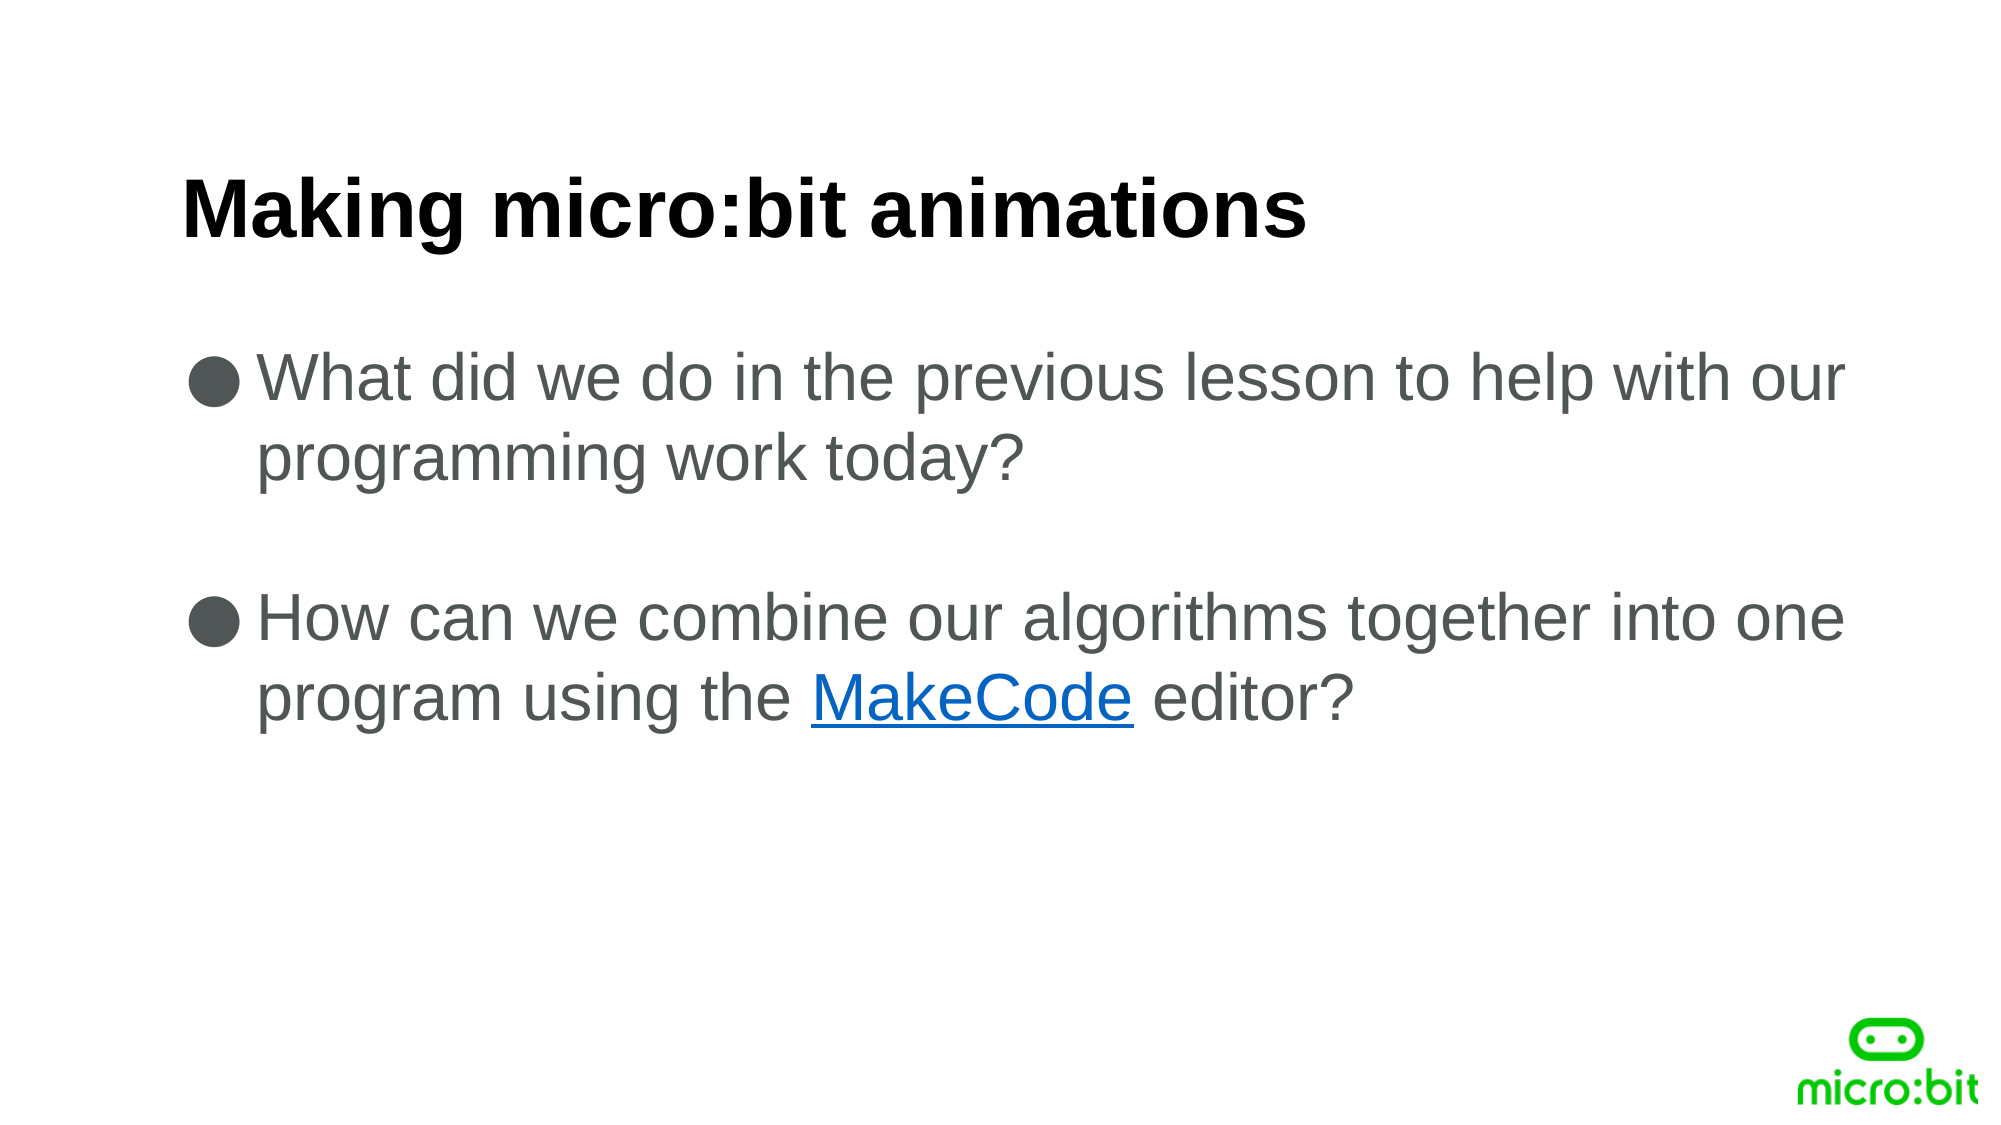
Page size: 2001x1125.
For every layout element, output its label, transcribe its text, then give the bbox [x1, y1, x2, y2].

picture [1797, 1017, 1978, 1106]
text_box Making micro:bit animations What did we do in the previous lesson to help with our programming work today? How can we combine our algorithms together into one program using the MakeCode editor? [166, 60, 1918, 884]
